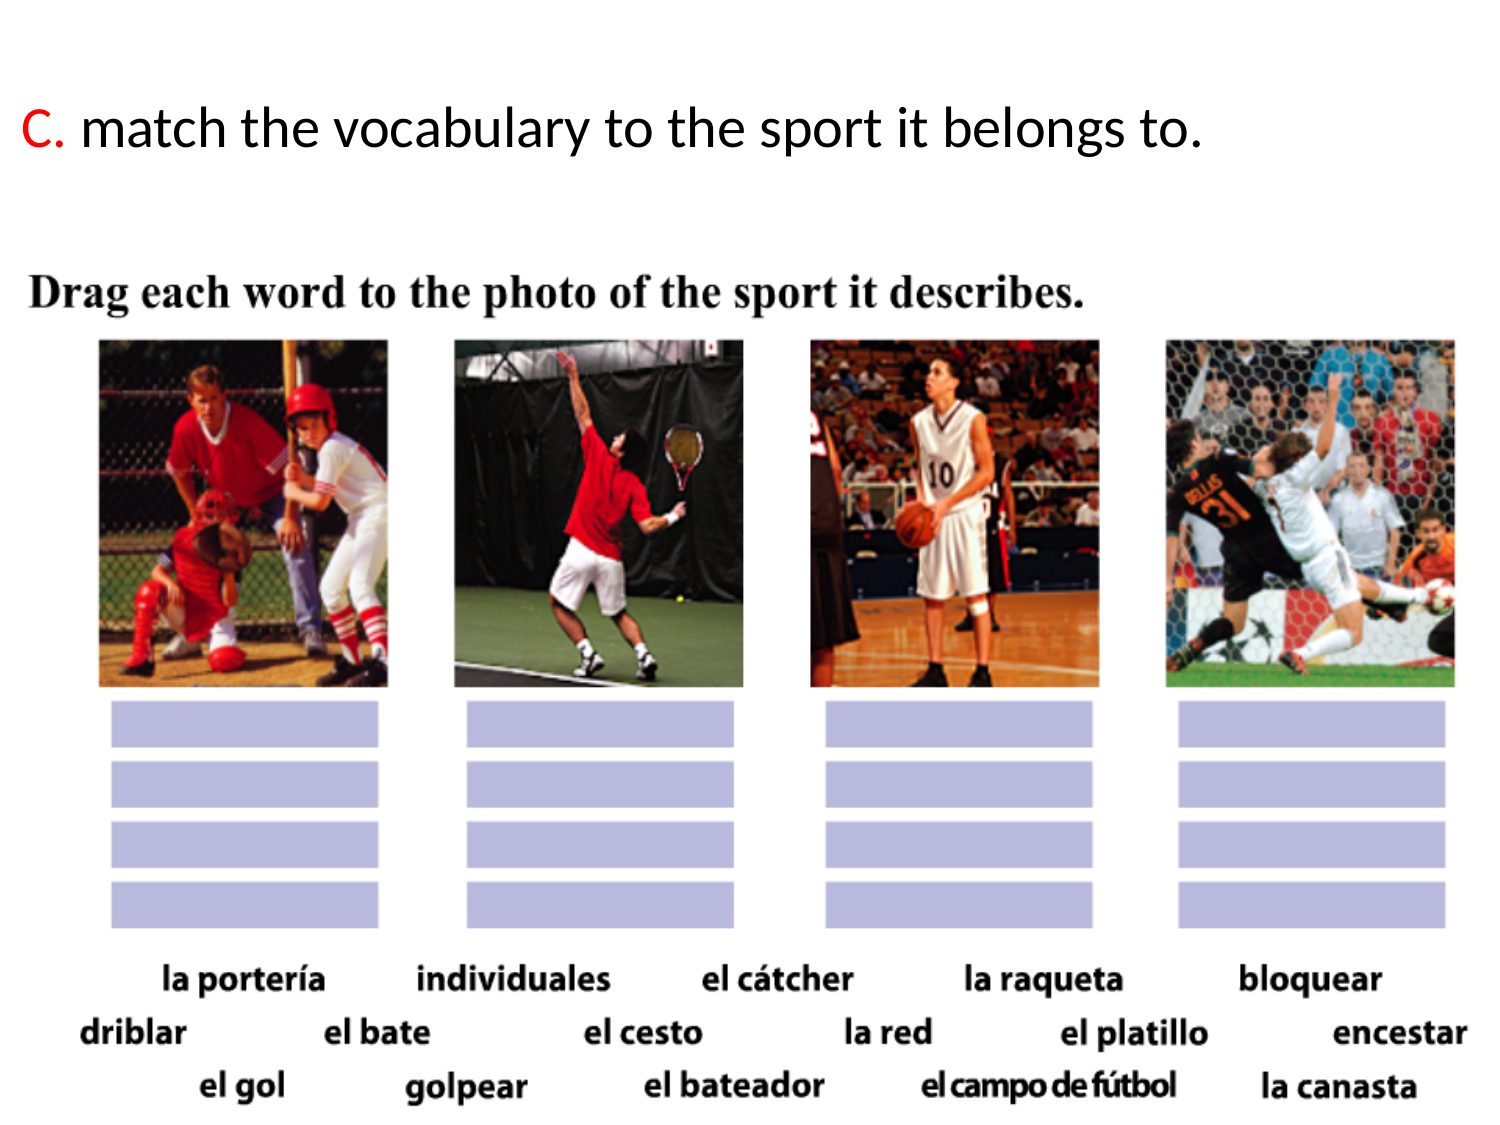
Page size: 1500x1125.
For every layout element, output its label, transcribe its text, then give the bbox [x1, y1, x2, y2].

text_box C. match the vocabulary to the sport it belongs to. [6, 0, 1494, 251]
picture [0, 251, 1500, 1125]
